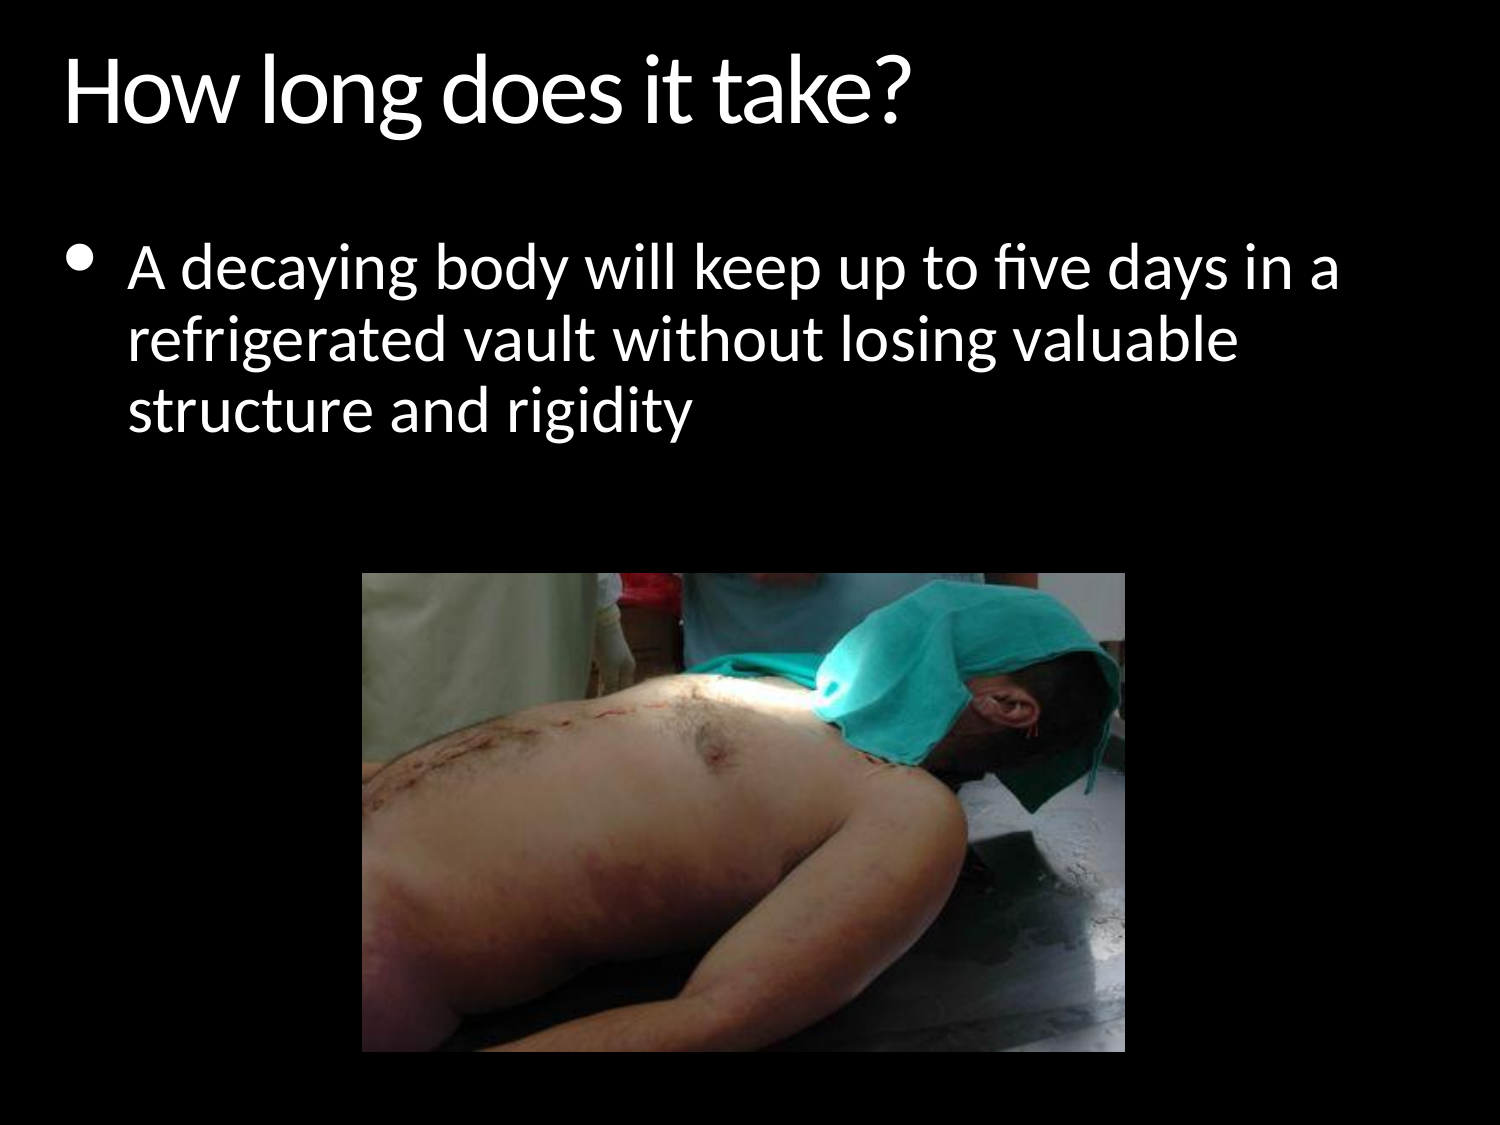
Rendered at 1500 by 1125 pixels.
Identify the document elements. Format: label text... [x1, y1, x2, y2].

list A decaying body will keep up to five days in a refrigerated vault without losing valuable structure and rigidity [62, 231, 1438, 450]
title How long does it take? [62, 37, 1438, 147]
picture [362, 573, 1126, 1052]
